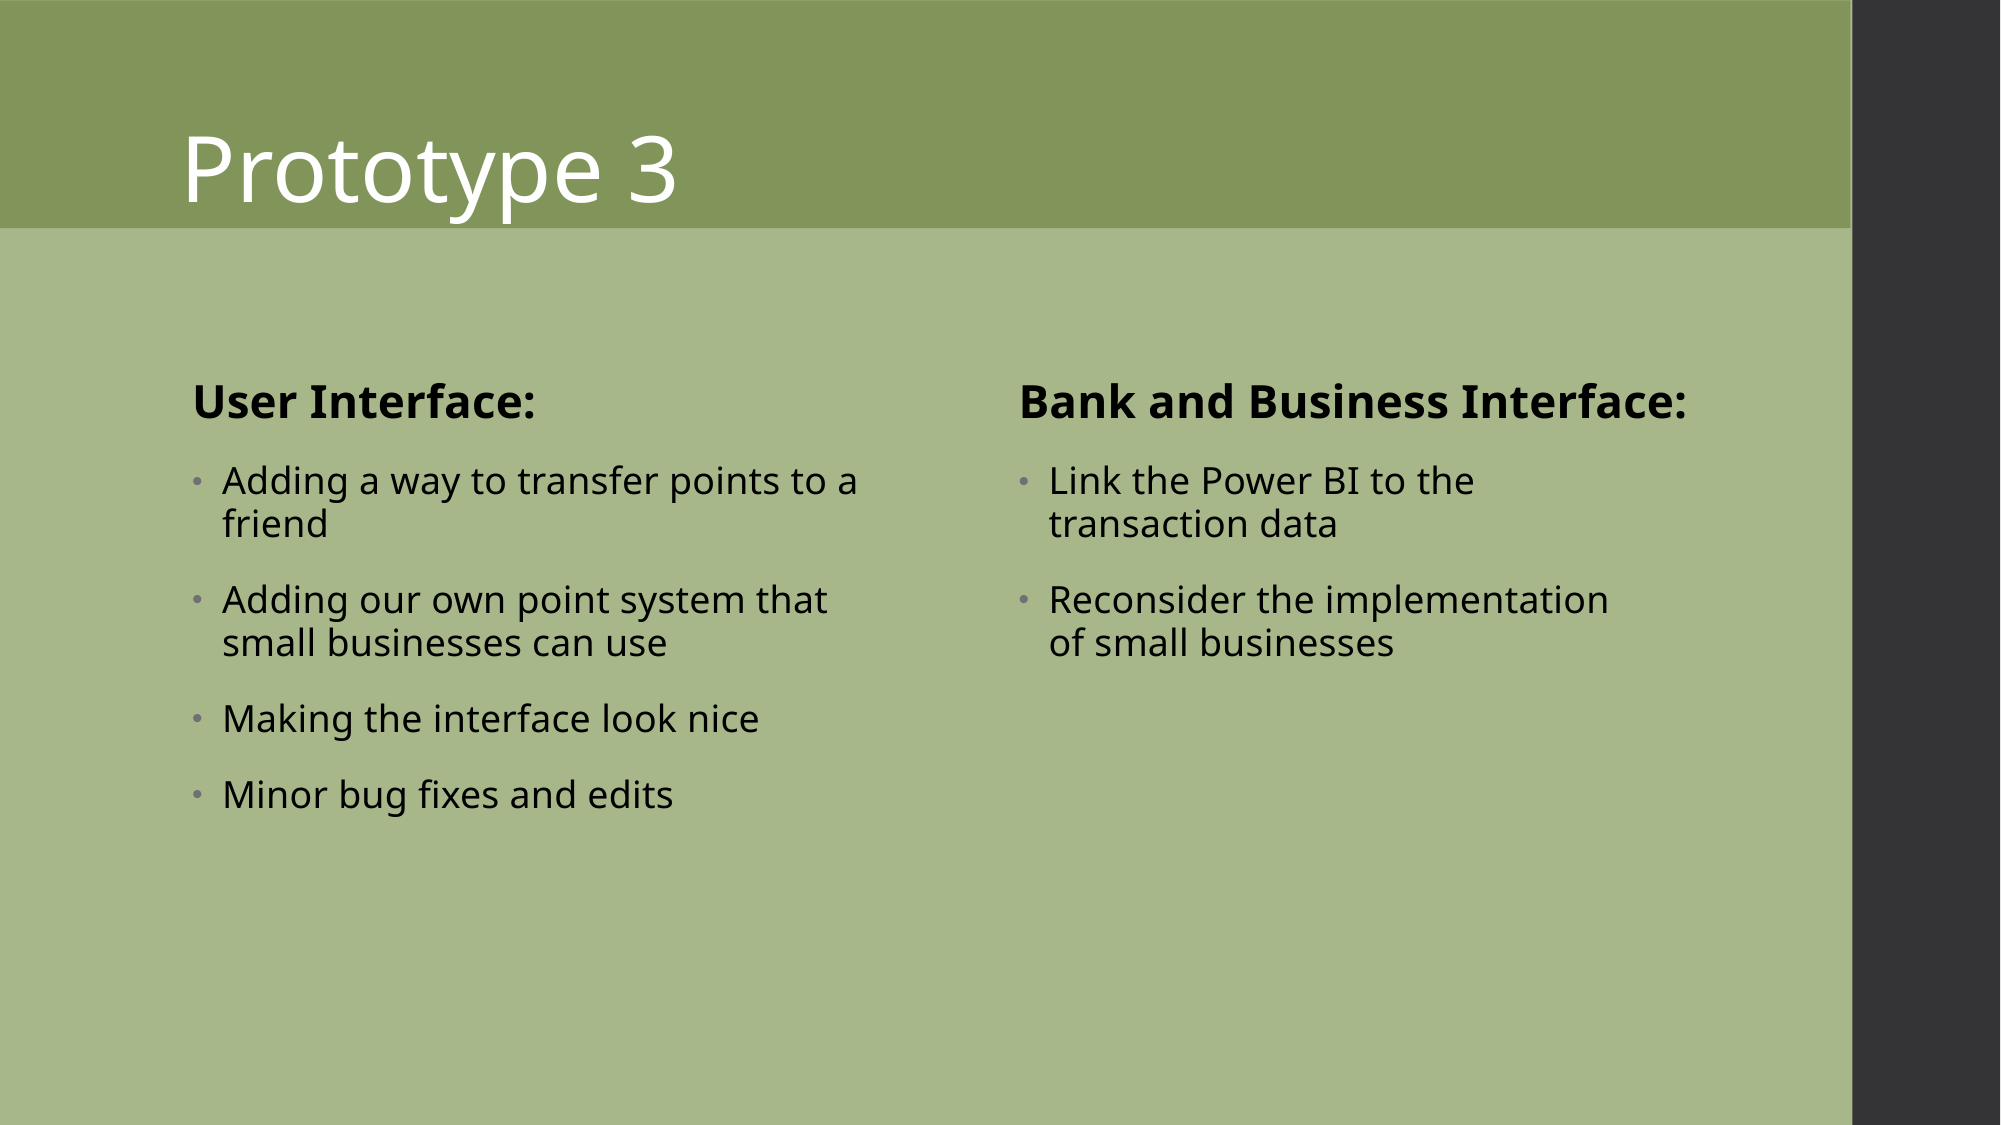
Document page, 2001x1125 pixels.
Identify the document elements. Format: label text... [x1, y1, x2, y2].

text_box User Interface: Adding a way to transfer points to a friend Adding our own point system that small businesses can use Making the interface look nice Minor bug fixes and edits [177, 337, 913, 1014]
text_box Bank and Business Interface: Link the Power BI to the transaction data Reconsider the implementation of small businesses [1003, 337, 1739, 1014]
text_box Prototype 3 [0, 0, 1851, 229]
